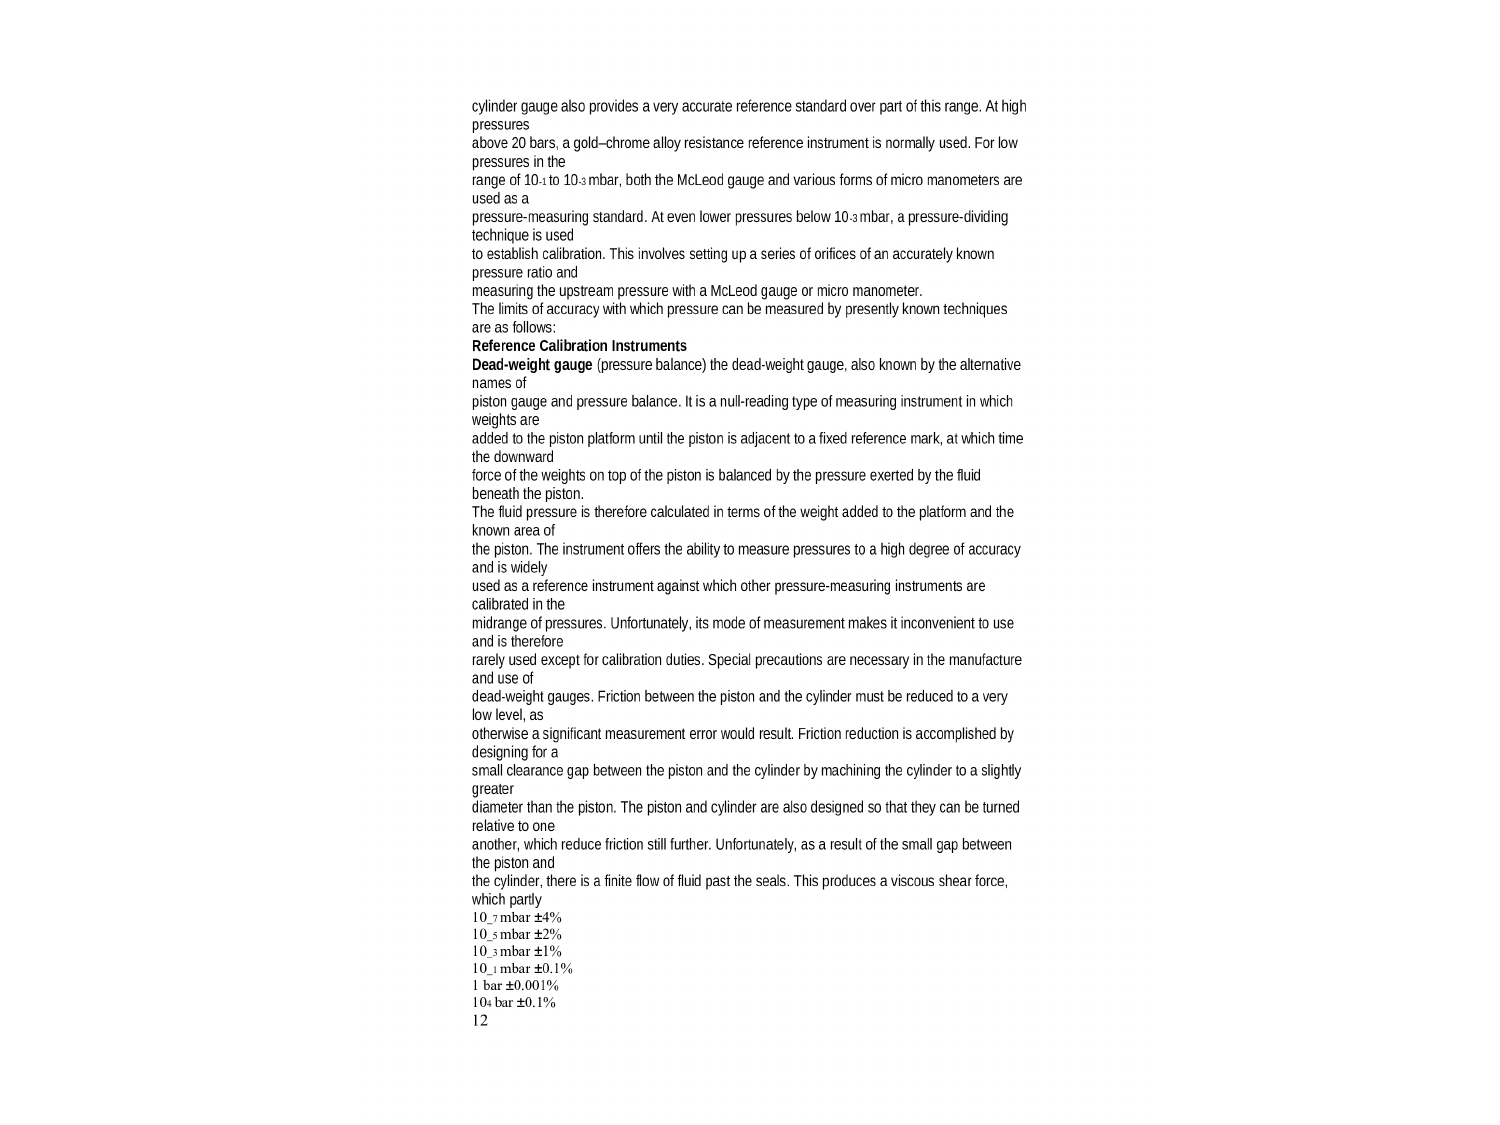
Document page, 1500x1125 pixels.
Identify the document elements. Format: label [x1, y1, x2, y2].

picture [350, 0, 1150, 1125]
